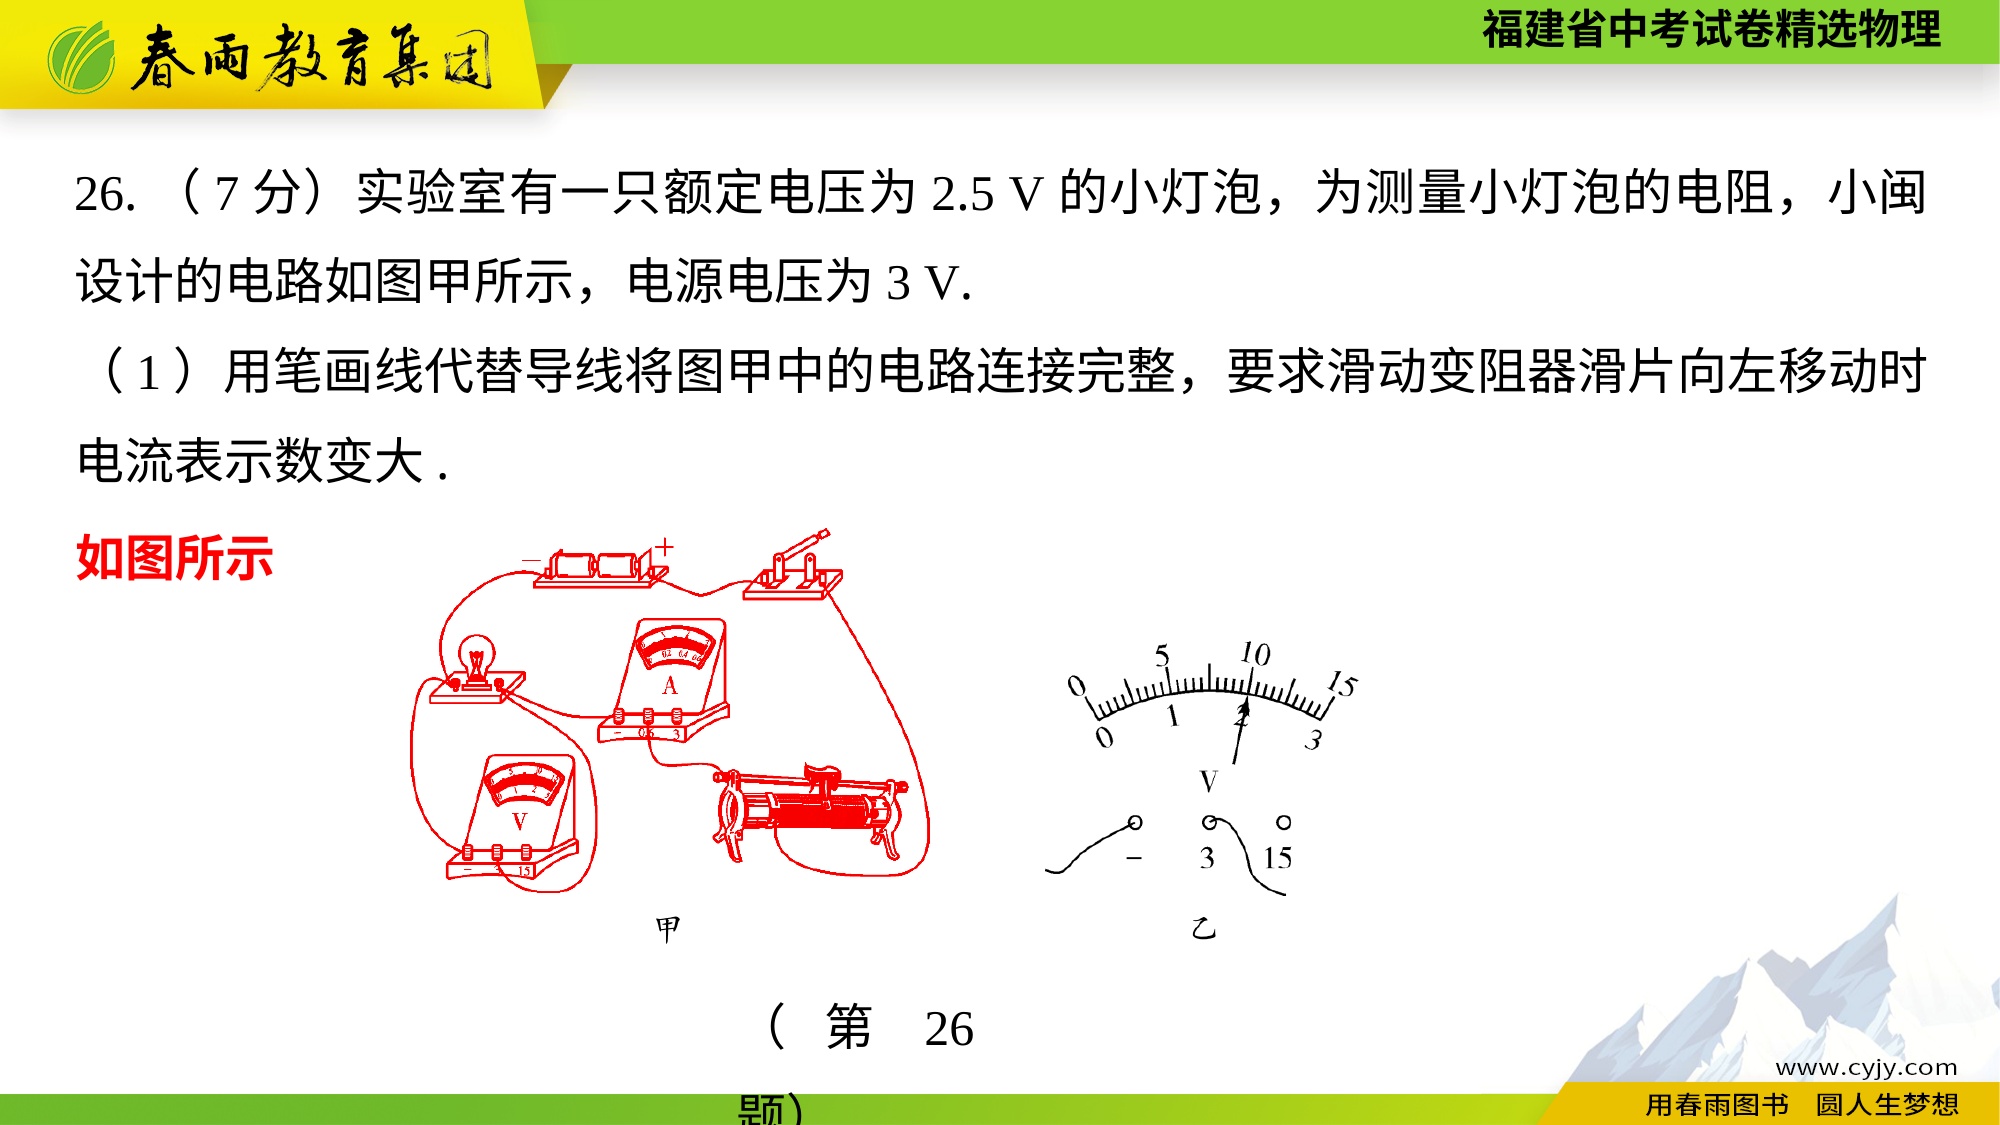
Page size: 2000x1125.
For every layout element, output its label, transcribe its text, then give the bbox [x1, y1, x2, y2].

picture [0, 0, 2000, 1125]
text_box （第26题） [721, 967, 1002, 1063]
text_box 如图所示 [60, 489, 291, 595]
list 26.（7分）实验室有一只额定电压为2.5 V的小灯泡，为测量小灯泡的电阻，小闽设计的电路如图甲所示，电源电压为3 V. （1）用笔画线代替导线将图甲中的电路连接完整，要求滑动变阻器滑片向左移动时电流表示数变大. [59, 122, 1944, 490]
